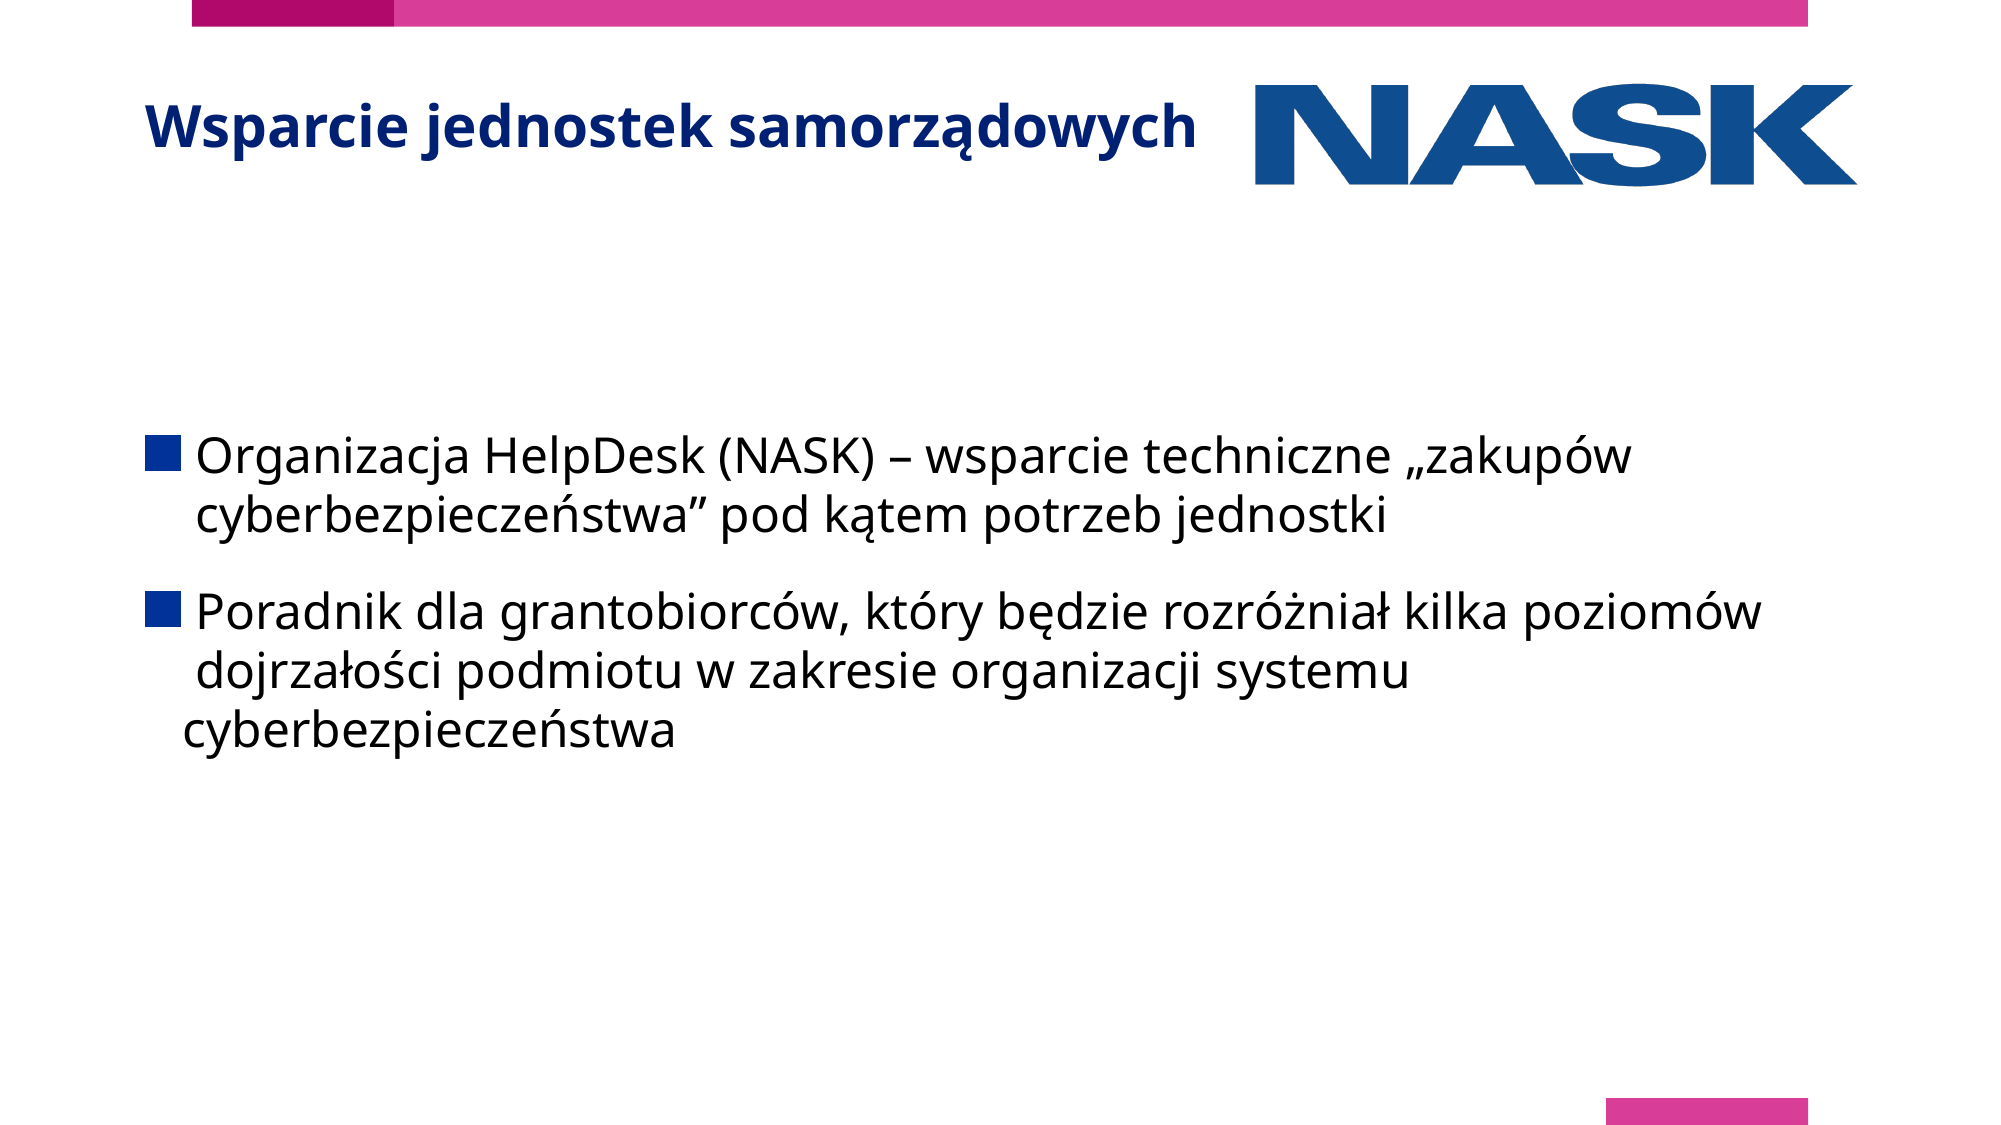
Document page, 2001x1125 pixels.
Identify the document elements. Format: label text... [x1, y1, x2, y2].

picture [145, 435, 181, 471]
list Organizacja HelpDesk (NASK) – wsparcie techniczne „zakupów cyberbezpieczeństwa” pod kątem potrzeb jednostki Poradnik dla grantobiorców, który będzie rozróżniał kilka poziomów dojrzałości podmiotu w zakresie organizacji systemu cyberbezpieczeństwa [145, 423, 1855, 759]
picture [145, 591, 181, 627]
title Wsparcie jednostek samorządowych [145, 91, 1189, 239]
picture [1189, 0, 1929, 299]
